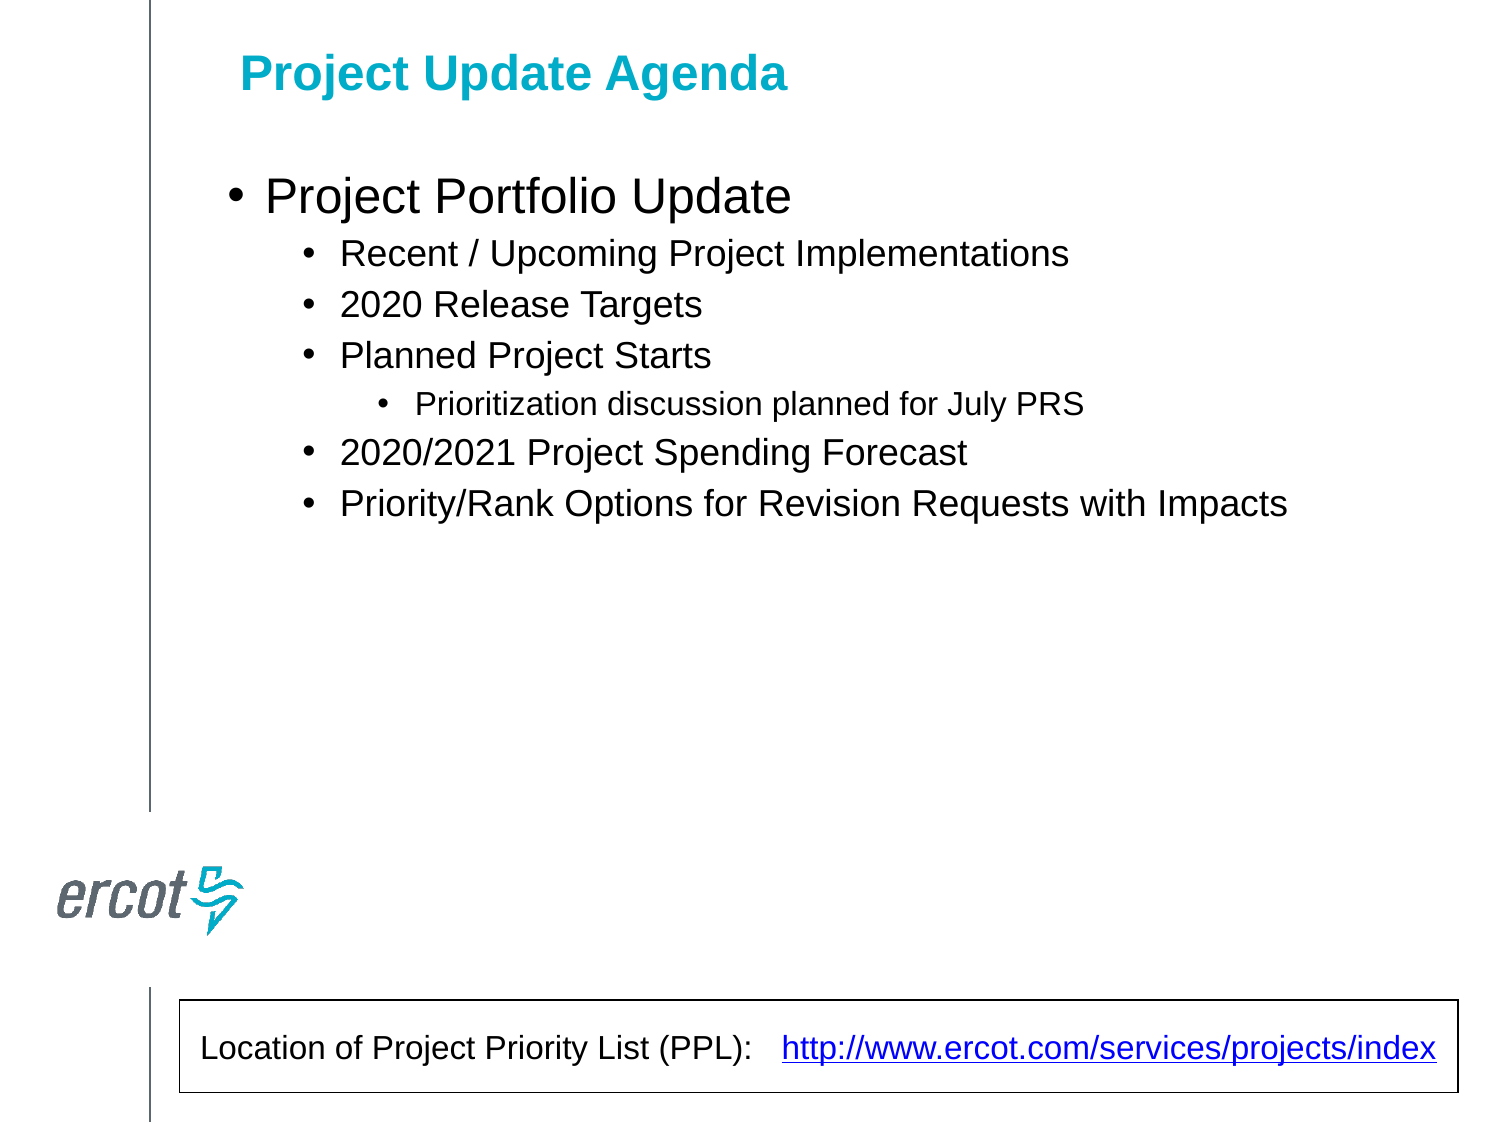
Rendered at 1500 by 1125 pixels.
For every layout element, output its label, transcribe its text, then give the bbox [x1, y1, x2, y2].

text_box Project Update Agenda [224, 39, 1063, 125]
picture [53, 862, 247, 938]
text_box Location of Project Priority List (PPL): http://www.ercot.com/services/projects/index [179, 999, 1459, 1093]
list Project Portfolio Update Recent / Upcoming Project Implementations 2020 Release Targets Planned Project Starts Prioritization discussion planned for July PRS 2020/2021 Project Spending Forecast Priority/Rank Options for Revision Requests with Impacts [212, 162, 1350, 838]
